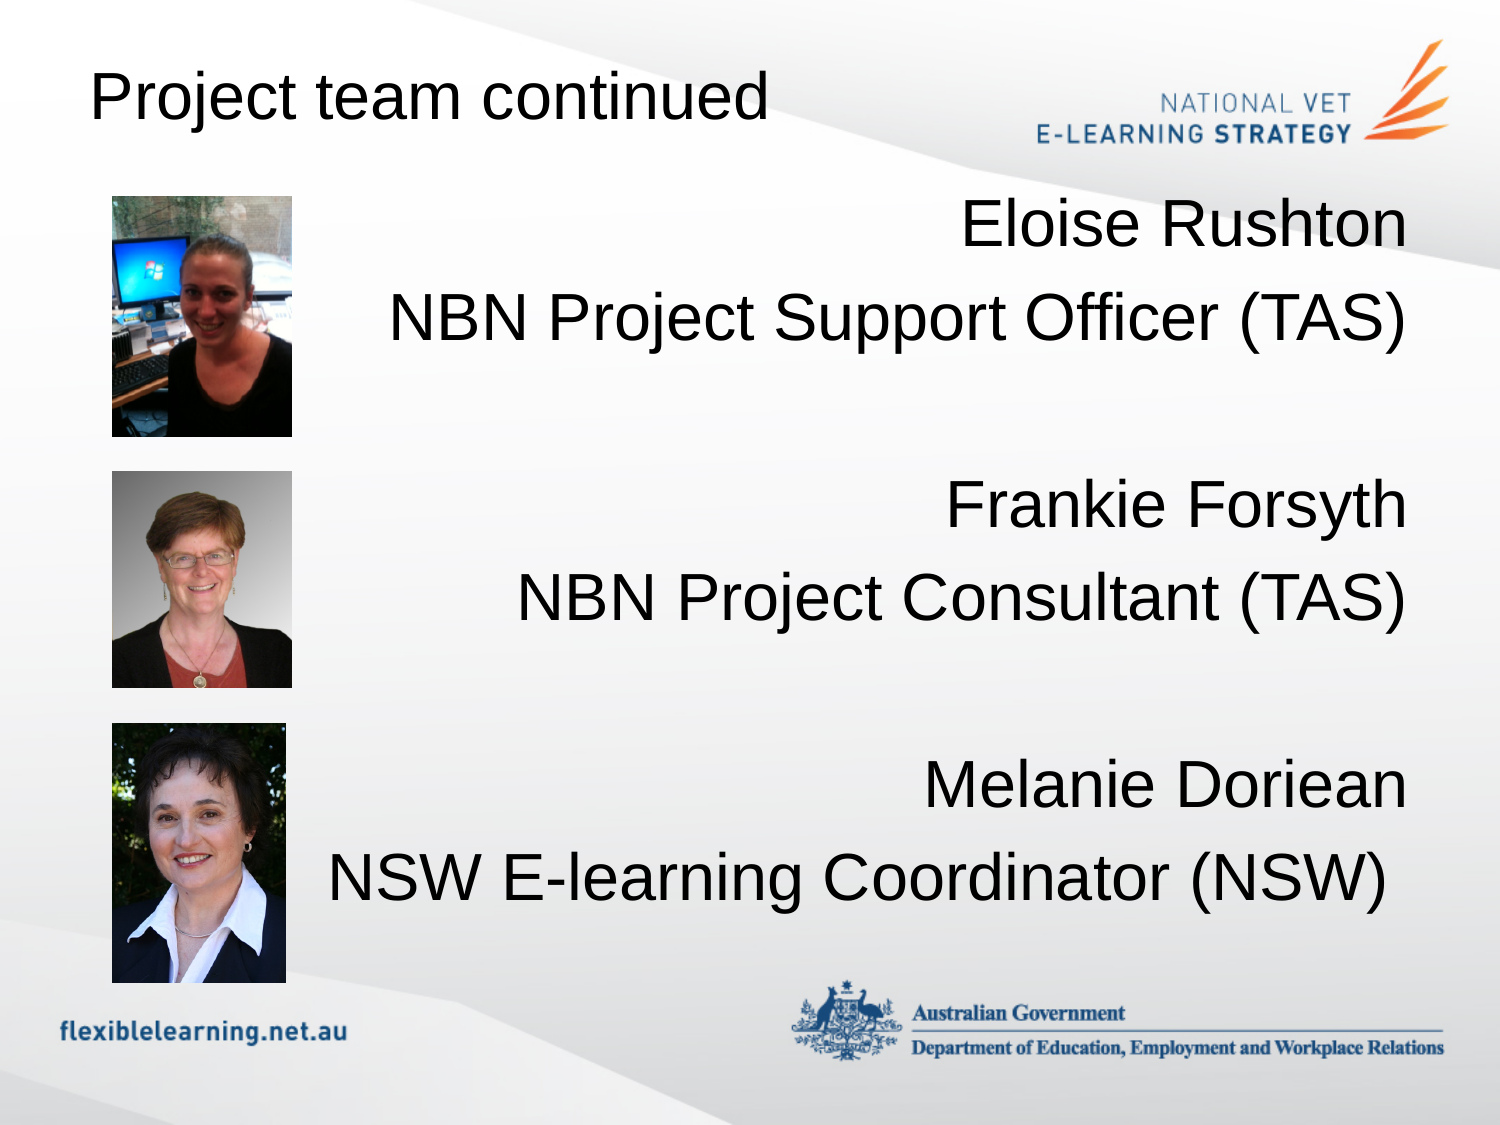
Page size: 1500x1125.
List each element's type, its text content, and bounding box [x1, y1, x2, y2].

text_box Project team continued [74, 45, 1425, 233]
picture [0, 0, 1500, 1125]
text_box Eloise Rushton NBN Project Support Officer (TAS) Frankie Forsyth NBN Project Consultant (TAS) Melanie Doriean NSW E-learning Coordinator (NSW) [3, 172, 1424, 952]
